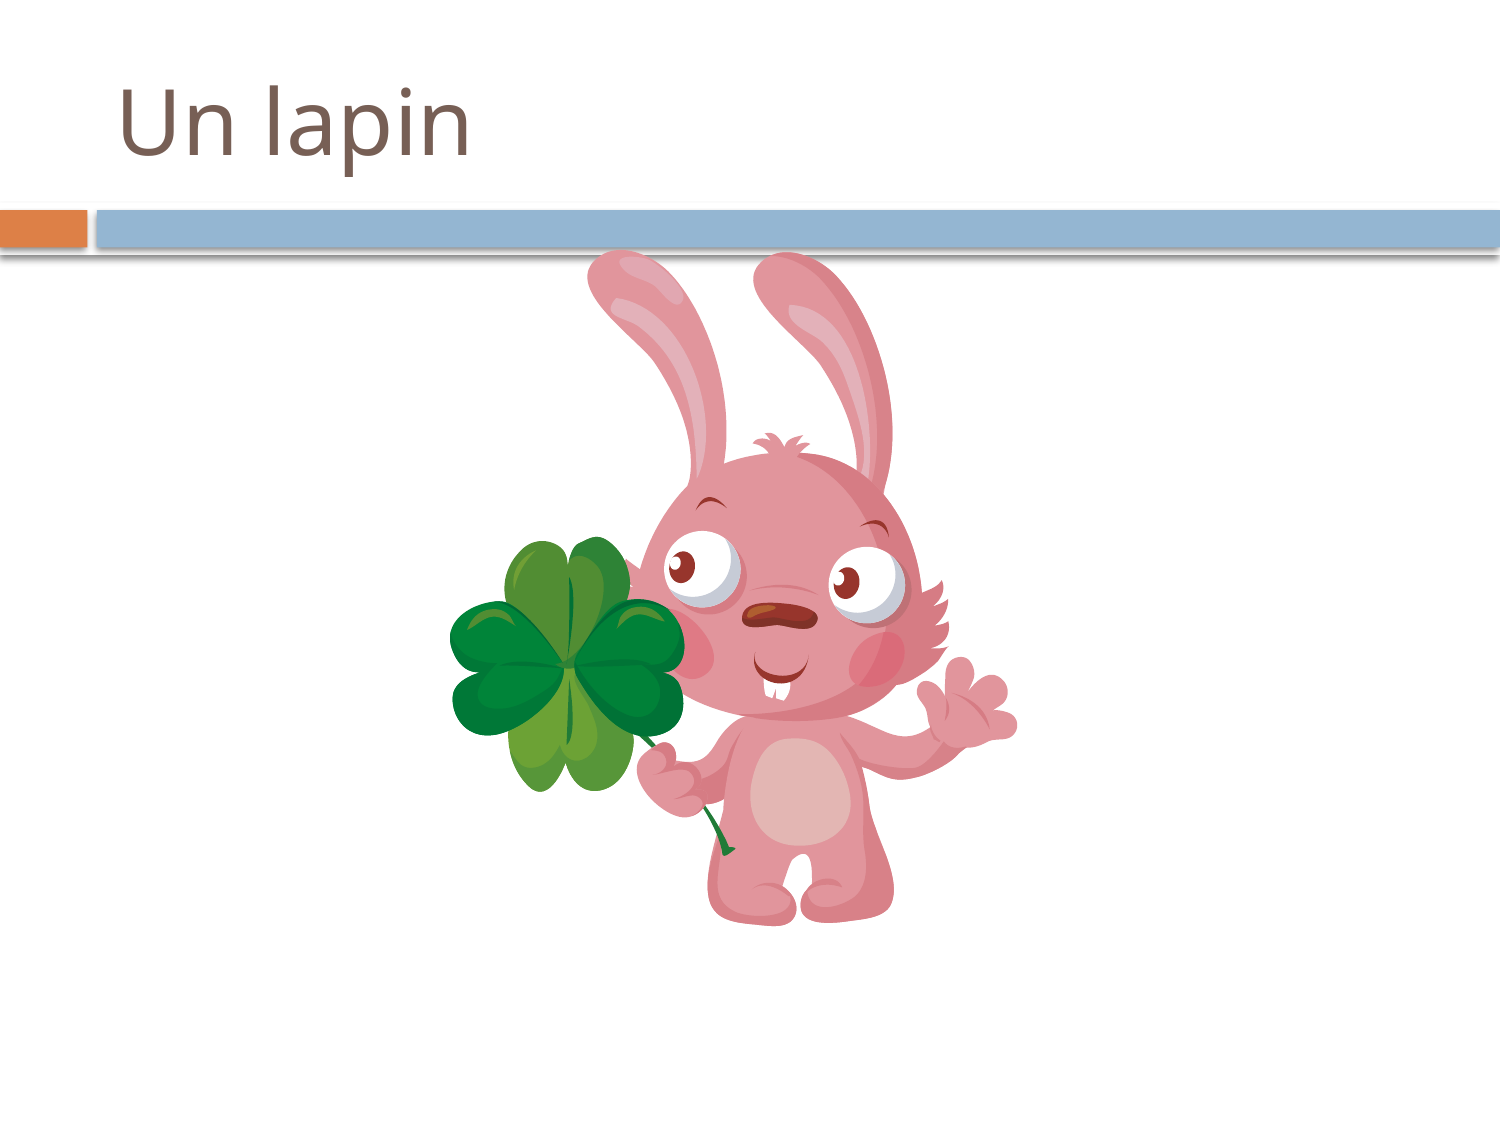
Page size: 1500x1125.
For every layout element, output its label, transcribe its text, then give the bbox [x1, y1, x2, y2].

title Un lapin [100, 37, 1438, 200]
picture [449, 249, 1018, 927]
